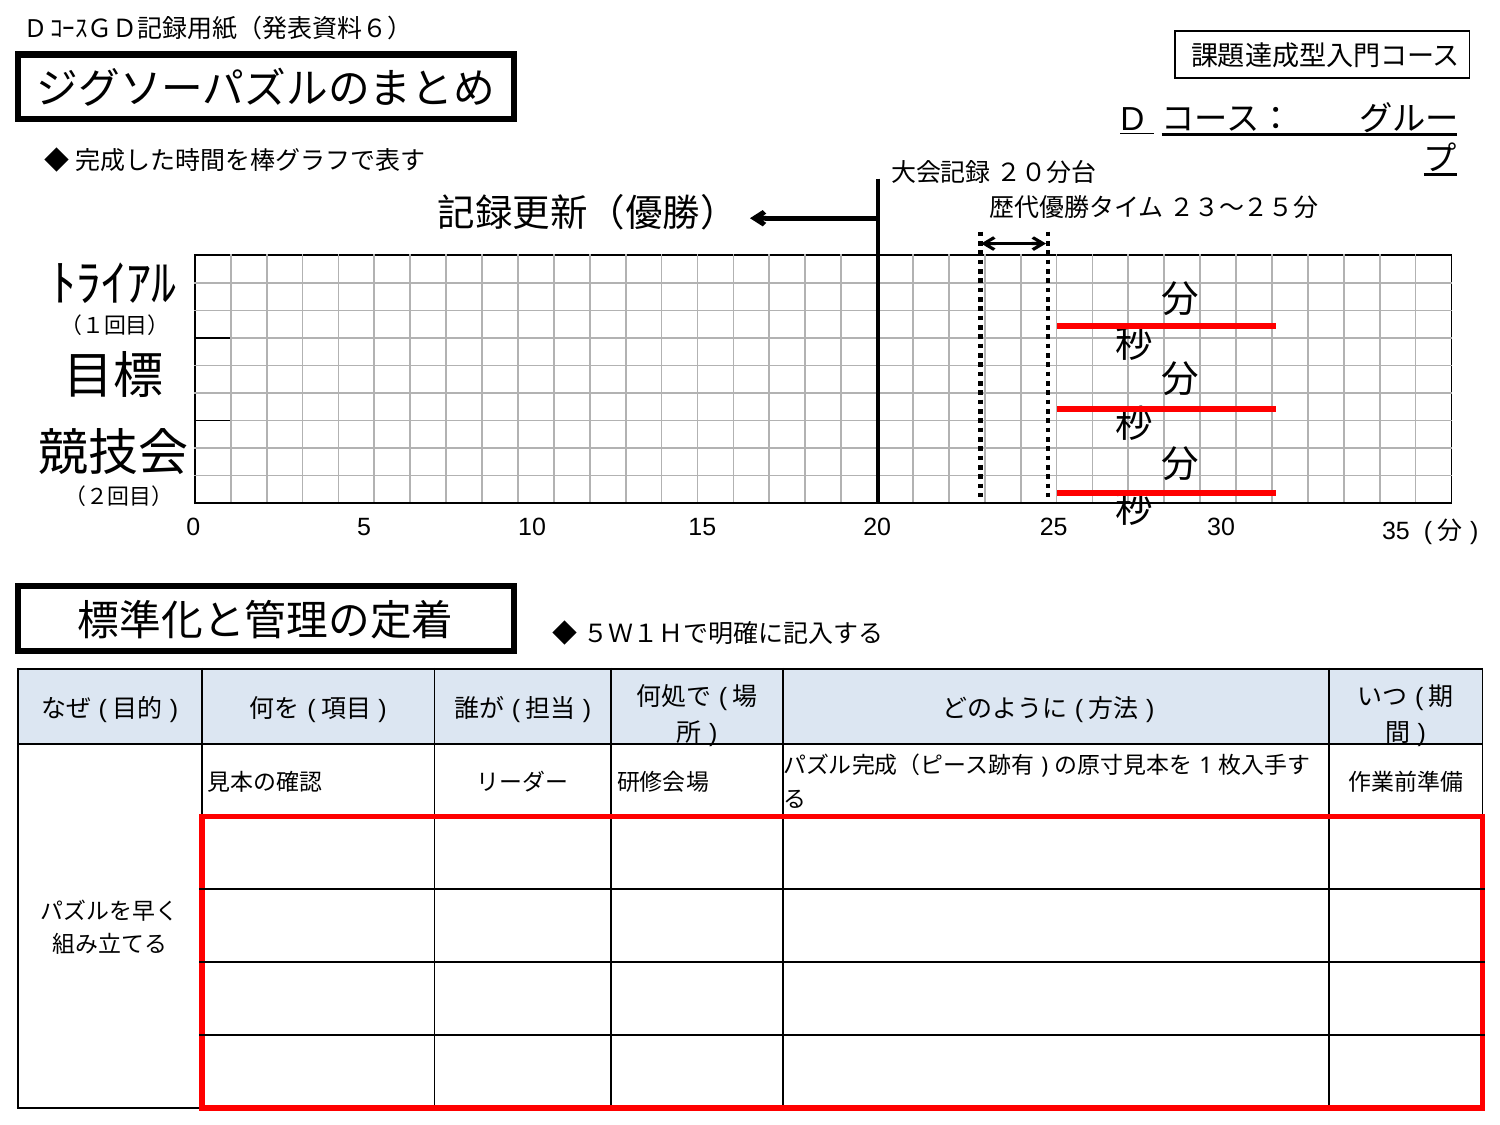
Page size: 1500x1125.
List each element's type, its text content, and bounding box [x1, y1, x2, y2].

table_cell [483, 449, 517, 475]
table_cell [806, 449, 840, 475]
table_cell [268, 449, 302, 475]
table_cell [1330, 819, 1480, 888]
table_cell [196, 284, 230, 310]
table_cell [483, 421, 517, 447]
table_cell [375, 366, 409, 392]
table_cell [411, 449, 445, 475]
table_cell 作業前準備 [1330, 745, 1482, 814]
table_header いつ(期間) [1330, 670, 1482, 743]
table_cell [662, 394, 697, 420]
table_header 15 [673, 503, 848, 551]
table_cell [698, 421, 733, 447]
table_cell [662, 311, 697, 337]
table_cell [1416, 366, 1451, 392]
table_cell [205, 1036, 434, 1105]
table_cell [734, 311, 768, 337]
table_cell [303, 311, 338, 337]
table_cell [519, 366, 553, 392]
table_cell [842, 284, 870, 310]
table_cell [1416, 449, 1451, 475]
table_header [303, 256, 338, 282]
table_cell [519, 284, 553, 310]
text_box 分 秒 [1062, 507, 1294, 538]
table_cell [734, 476, 768, 502]
table_cell [770, 339, 804, 365]
table_cell [339, 284, 373, 310]
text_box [52, 414, 175, 510]
table_header [734, 256, 768, 282]
table_cell [447, 476, 481, 502]
table_cell [662, 339, 697, 365]
table_cell [447, 311, 481, 337]
table_cell [1398, 339, 1415, 365]
table_cell 見本の確認 [203, 745, 434, 814]
table_cell [1330, 963, 1480, 1034]
table_cell [1398, 421, 1415, 447]
table_cell [519, 339, 553, 365]
table_cell [447, 366, 481, 392]
table_header [591, 256, 625, 282]
table_cell [196, 449, 230, 475]
table_cell [447, 394, 481, 420]
table_cell [303, 339, 338, 365]
table_cell [627, 394, 661, 420]
table_cell [483, 366, 517, 392]
table_cell [555, 339, 589, 365]
text_box ◆５Ｗ１Ｈで明確に記入する [537, 609, 975, 655]
table_cell [806, 421, 840, 447]
table_cell [555, 366, 589, 392]
table_cell [555, 284, 589, 310]
table_cell [770, 476, 804, 502]
table_cell [1398, 311, 1415, 337]
table_header 何を(項目) [203, 670, 434, 743]
table_cell パズルを早く 組み立てる [19, 745, 201, 1107]
table_cell [447, 284, 481, 310]
table_cell [842, 449, 870, 475]
table_cell [591, 421, 625, 447]
table_header [1398, 256, 1415, 282]
table_cell [303, 476, 338, 502]
table_cell [662, 421, 697, 447]
table_cell [196, 366, 230, 392]
table_cell [627, 421, 661, 447]
table_cell [411, 311, 445, 337]
table_cell [1398, 366, 1415, 392]
table_cell [698, 394, 733, 420]
table_cell [435, 819, 610, 888]
table_header 誰が(担当) [435, 670, 610, 743]
table_header [411, 256, 445, 282]
table_cell [447, 339, 481, 365]
table_cell [770, 421, 804, 447]
table_header [339, 256, 373, 282]
table_cell [1398, 394, 1415, 420]
table_cell [375, 449, 409, 475]
table_cell [232, 449, 266, 475]
table_cell [770, 449, 804, 475]
table_cell [662, 449, 697, 475]
table_header [375, 256, 409, 282]
table_cell [339, 449, 373, 475]
table_cell [806, 366, 840, 392]
table_cell [435, 1036, 610, 1105]
table_header 30 [1192, 507, 1367, 551]
table_cell [1416, 284, 1451, 310]
table_cell [232, 284, 266, 310]
table_cell [447, 449, 481, 475]
table_cell [770, 394, 804, 420]
table_header [842, 256, 870, 282]
table_cell [627, 449, 661, 475]
table_cell [483, 394, 517, 420]
text_box DｺｰｽＧＤ記録用紙（発表資料６） [11, 4, 437, 50]
table_cell [591, 311, 625, 337]
table_cell [303, 449, 338, 475]
table_cell [339, 476, 373, 502]
table_cell [662, 284, 697, 310]
table_cell [205, 819, 434, 888]
table_cell [770, 311, 804, 337]
table_cell [734, 394, 768, 420]
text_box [875, 148, 1247, 498]
table_cell リーダー [435, 745, 610, 814]
table_header [555, 256, 589, 282]
text_box 目標 [53, 346, 174, 409]
table_cell [734, 421, 768, 447]
table_cell [627, 476, 661, 502]
table_cell [205, 963, 434, 1034]
table_header [196, 256, 230, 282]
table_cell [483, 339, 517, 365]
table_cell [375, 284, 409, 310]
text_box 記録更新（優勝） [185, 181, 753, 241]
table_cell [698, 339, 733, 365]
table_cell [268, 421, 302, 447]
table_cell [662, 476, 697, 502]
table_cell [627, 311, 661, 337]
table_cell [591, 366, 625, 392]
table_cell [232, 366, 266, 392]
table_cell [806, 284, 840, 310]
table_cell [806, 394, 840, 420]
text_box ◆完成した時間を棒グラフで表す [29, 137, 467, 182]
table_cell [555, 421, 589, 447]
table_cell [196, 339, 230, 365]
table_cell [232, 394, 266, 420]
table_cell [591, 476, 625, 502]
table_cell [842, 311, 870, 337]
table_cell [303, 421, 338, 447]
table_cell [519, 449, 553, 475]
table_cell [339, 421, 373, 447]
table_cell [411, 339, 445, 365]
table_cell [339, 366, 373, 392]
table_cell [1398, 449, 1415, 475]
table_cell [627, 339, 661, 365]
table_header 0 [171, 503, 342, 551]
table_cell [339, 394, 373, 420]
table_header [1416, 256, 1451, 282]
table_cell [591, 394, 625, 420]
table_cell [232, 421, 266, 447]
table_cell [612, 1036, 782, 1105]
table_cell [435, 963, 610, 1034]
table_header どのように(方法) [784, 670, 1328, 743]
text_box 標準化と管理の定着 [17, 586, 514, 651]
table_cell [1396, 476, 1415, 502]
table_header [770, 256, 804, 282]
table_cell [842, 339, 870, 365]
table_cell [734, 284, 768, 310]
table_cell [627, 366, 661, 392]
table_header 25 [1025, 508, 1192, 551]
text_box ジグソーパズルのまとめ [17, 54, 514, 120]
table_cell [268, 394, 302, 420]
table_cell [435, 890, 610, 961]
table_header [483, 256, 517, 282]
table_cell [612, 963, 782, 1034]
table_cell パズル完成（ピース跡有)の原寸見本を1枚入手する [784, 745, 1328, 814]
table_cell [612, 890, 782, 961]
table_cell [1416, 311, 1451, 337]
table_cell [1416, 476, 1451, 502]
table_cell [842, 366, 870, 392]
table_cell [612, 819, 782, 888]
table_cell [662, 366, 697, 392]
table_header [519, 256, 553, 282]
table_cell [555, 394, 589, 420]
table_header [268, 256, 302, 282]
table_header [806, 256, 840, 282]
table_cell [806, 311, 840, 337]
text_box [52, 245, 175, 339]
table_cell [375, 421, 409, 447]
table_cell [303, 366, 338, 392]
text_box D コース： グループ [1092, 89, 1472, 185]
table_cell [339, 311, 373, 337]
table_cell [483, 311, 517, 337]
table_cell [842, 421, 870, 447]
table_cell [591, 284, 625, 310]
table_cell [339, 339, 373, 365]
table_header [662, 256, 697, 282]
table_cell [411, 476, 445, 502]
table_cell [591, 339, 625, 365]
table_cell [555, 449, 589, 475]
table_cell [268, 339, 302, 365]
table_cell [268, 366, 302, 392]
table_cell [196, 311, 230, 337]
table_cell [411, 421, 445, 447]
table_header [698, 256, 733, 282]
table_cell [698, 476, 733, 502]
table_cell [232, 476, 266, 502]
table_cell [734, 366, 768, 392]
table_cell [375, 339, 409, 365]
table_cell [1330, 890, 1480, 961]
table_cell [375, 476, 409, 502]
table_header 5 [342, 503, 503, 551]
text_box 課題達成型入門コース [1175, 30, 1470, 79]
table_header [627, 256, 661, 282]
table_cell [375, 311, 409, 337]
table_cell [734, 449, 768, 475]
table_cell [483, 284, 517, 310]
table_cell [268, 476, 302, 502]
table_header 35 (分) [1367, 503, 1500, 551]
table_cell [770, 366, 804, 392]
table_cell [784, 819, 1328, 888]
table_header なぜ(目的) [19, 670, 201, 743]
table_cell [1416, 394, 1451, 420]
table_cell [519, 421, 553, 447]
table_header [447, 256, 481, 282]
table_cell [375, 394, 409, 420]
table_cell [784, 963, 1328, 1034]
table_header 何処で(場所) [612, 670, 782, 743]
table_cell [1416, 421, 1451, 447]
table_cell [411, 394, 445, 420]
table_cell [770, 284, 804, 310]
table_header 10 [503, 503, 673, 551]
table_cell [1398, 284, 1415, 310]
table_header [232, 256, 266, 282]
table_cell [806, 476, 840, 502]
table_cell [232, 339, 266, 365]
table_cell [483, 476, 517, 502]
table_cell [196, 421, 230, 447]
table_cell [698, 366, 733, 392]
table_cell [232, 311, 266, 337]
table_cell [734, 339, 768, 365]
table_cell [555, 476, 589, 502]
table_cell [196, 476, 230, 502]
table_cell [842, 394, 870, 420]
table_cell [268, 311, 302, 337]
table_cell [842, 476, 871, 502]
table_cell [447, 421, 481, 447]
table_cell [784, 1036, 1328, 1105]
table_cell [591, 449, 625, 475]
table_cell [1330, 1036, 1480, 1105]
table_cell [411, 366, 445, 392]
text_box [974, 184, 1394, 498]
table_cell [627, 284, 661, 310]
table_cell [411, 284, 445, 310]
table_header 20 [848, 503, 1025, 551]
table_cell [196, 394, 230, 420]
table_cell [1416, 339, 1451, 365]
table_cell [698, 311, 733, 337]
table_cell [806, 339, 840, 365]
table_cell 研修会場 [612, 745, 782, 814]
table_cell [519, 394, 553, 420]
table_cell [698, 449, 733, 475]
table_cell [303, 284, 338, 310]
table_cell [303, 394, 338, 420]
table_cell [519, 476, 553, 502]
table_cell [698, 284, 733, 310]
table_cell [555, 311, 589, 337]
table_cell [784, 890, 1328, 961]
table_cell [268, 284, 302, 310]
table_cell [205, 890, 434, 961]
table_cell [519, 311, 553, 337]
